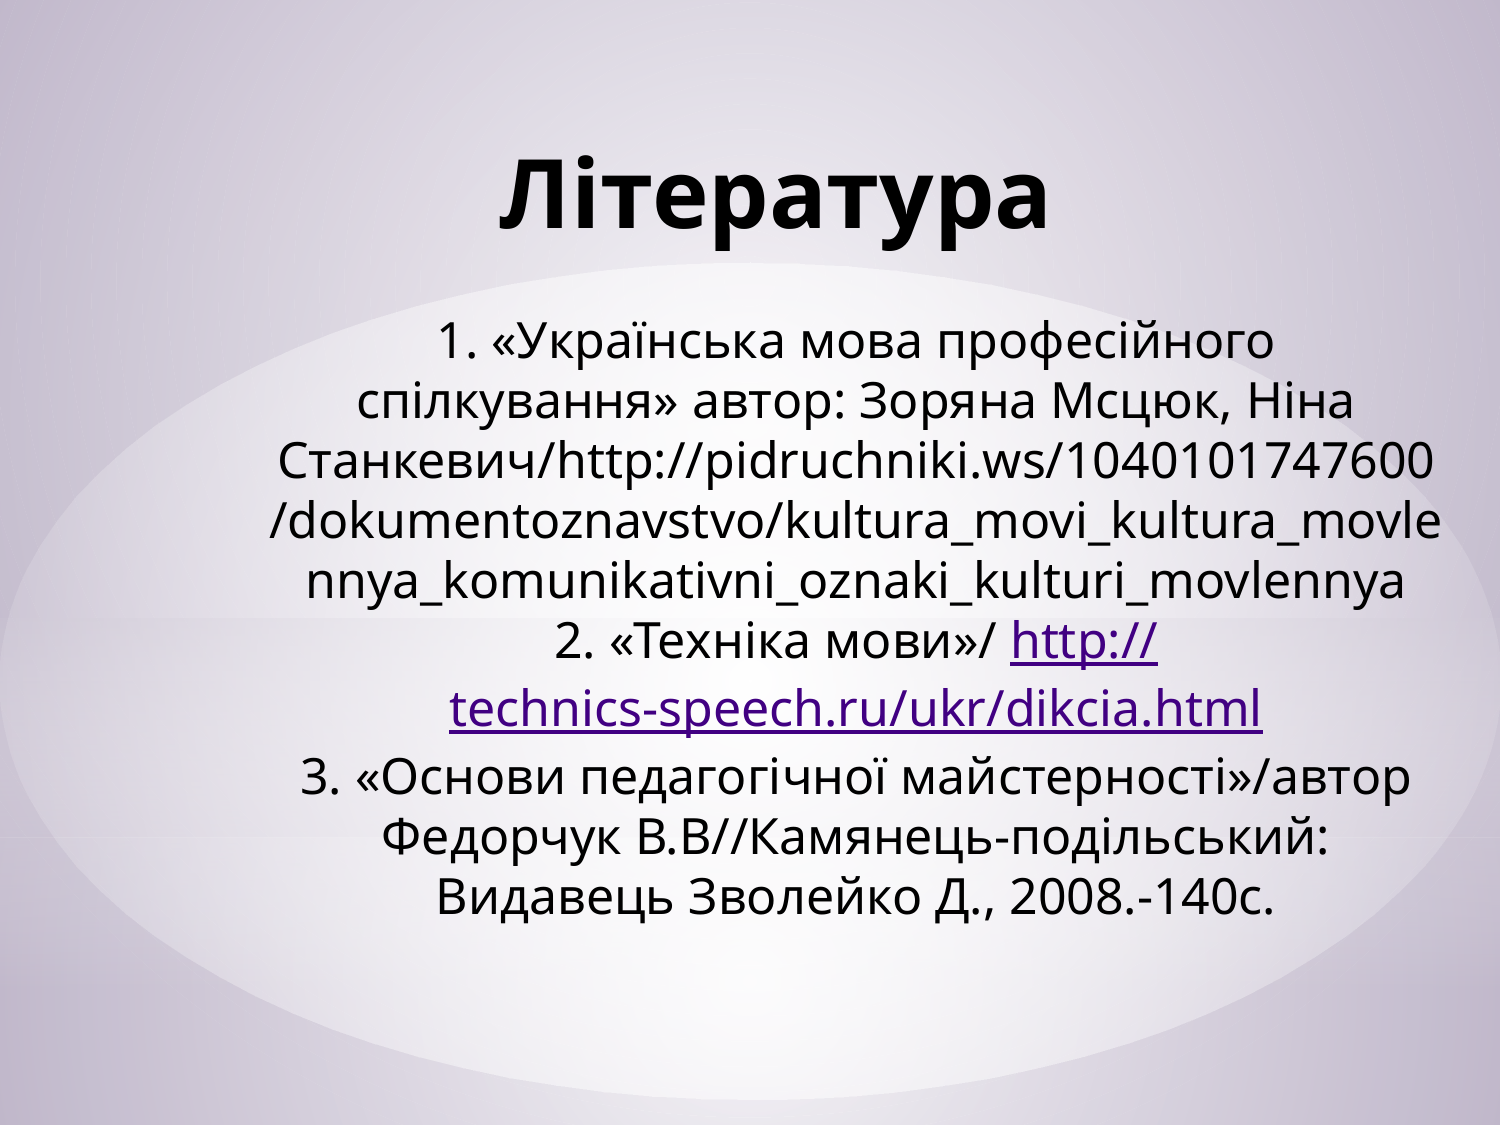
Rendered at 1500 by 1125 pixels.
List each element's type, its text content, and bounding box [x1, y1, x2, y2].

text_box 1. «Українська мова професійного спілкування» автор: Зоряна Мсцюк, Ніна Станкевич/http://pidruchniki.ws/1040101747600/dokumentoznavstvo/kultura_movi_kultura_movlennya_komunikativni_oznaki_kulturi_movlennya 2. «Техніка мови»/ http://technics-speech.ru/ukr/dikcia.html 3. «Основи педагогічної майстерності»/автор Федорчук В.В//Камянець-подільський: Видавець Зволейко Д., 2008.-140с. [253, 300, 1459, 933]
title Література [242, 125, 1311, 313]
